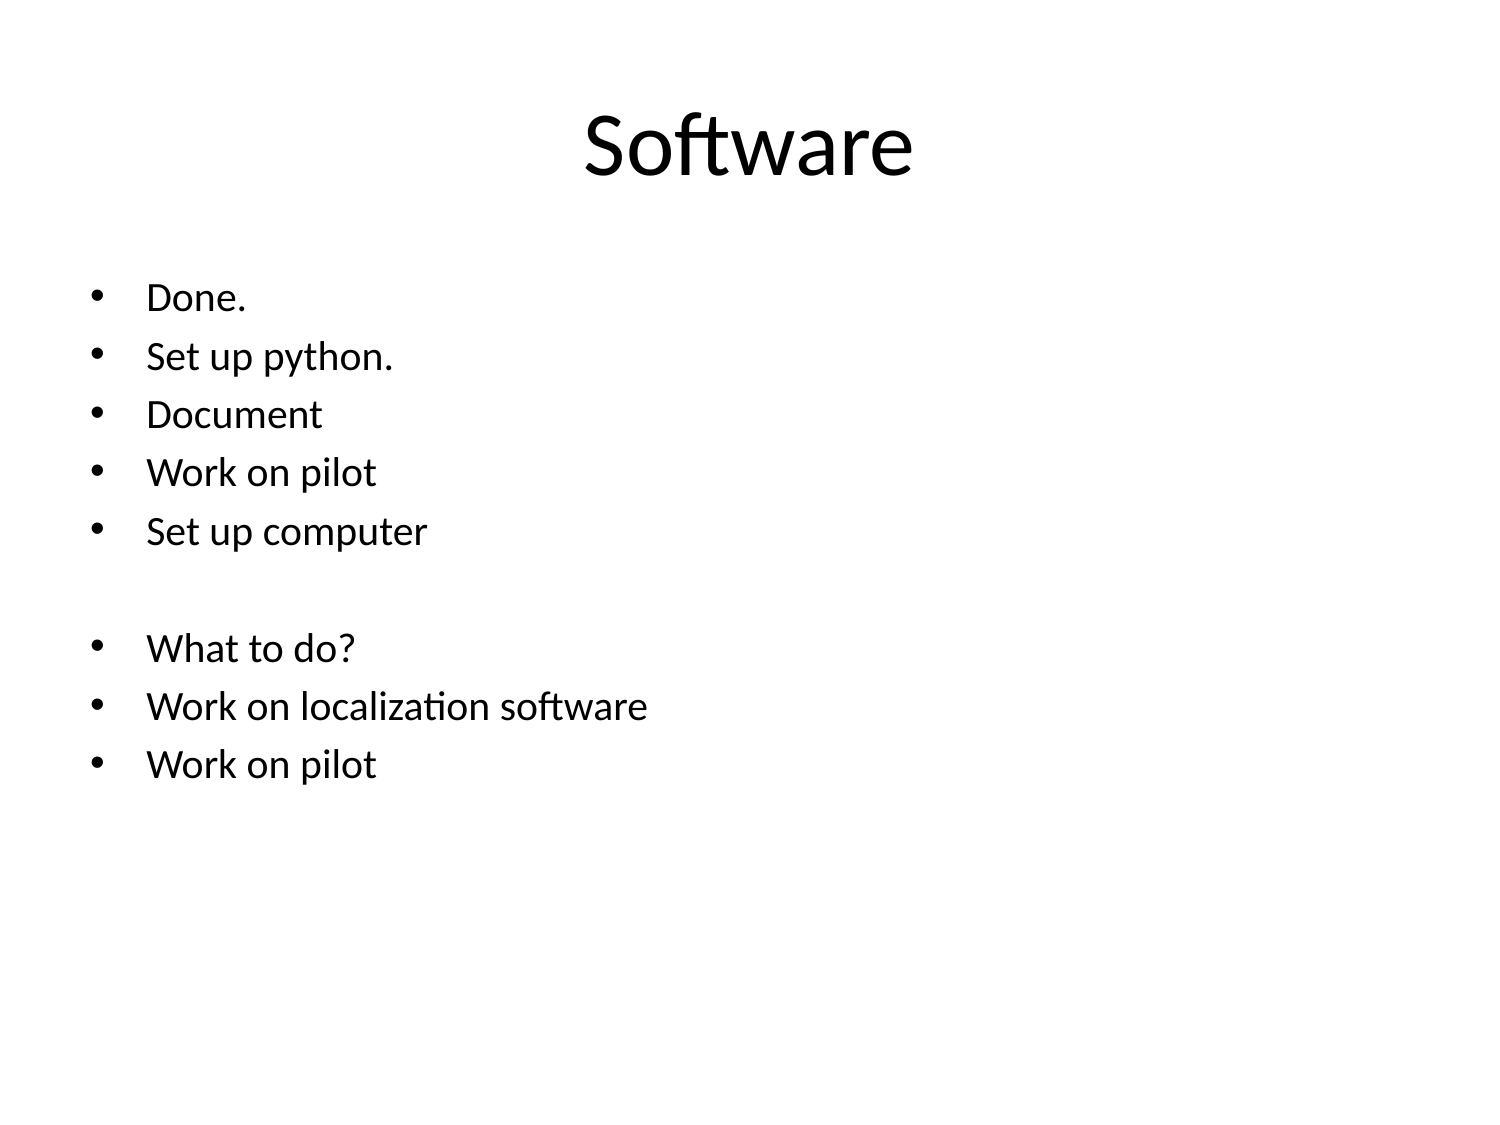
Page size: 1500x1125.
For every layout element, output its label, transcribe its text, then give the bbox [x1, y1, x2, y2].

title Software [75, 45, 1425, 233]
list Done. Set up python. Document Work on pilot Set up computer What to do? Work on localization software Work on pilot [75, 262, 1425, 1005]
